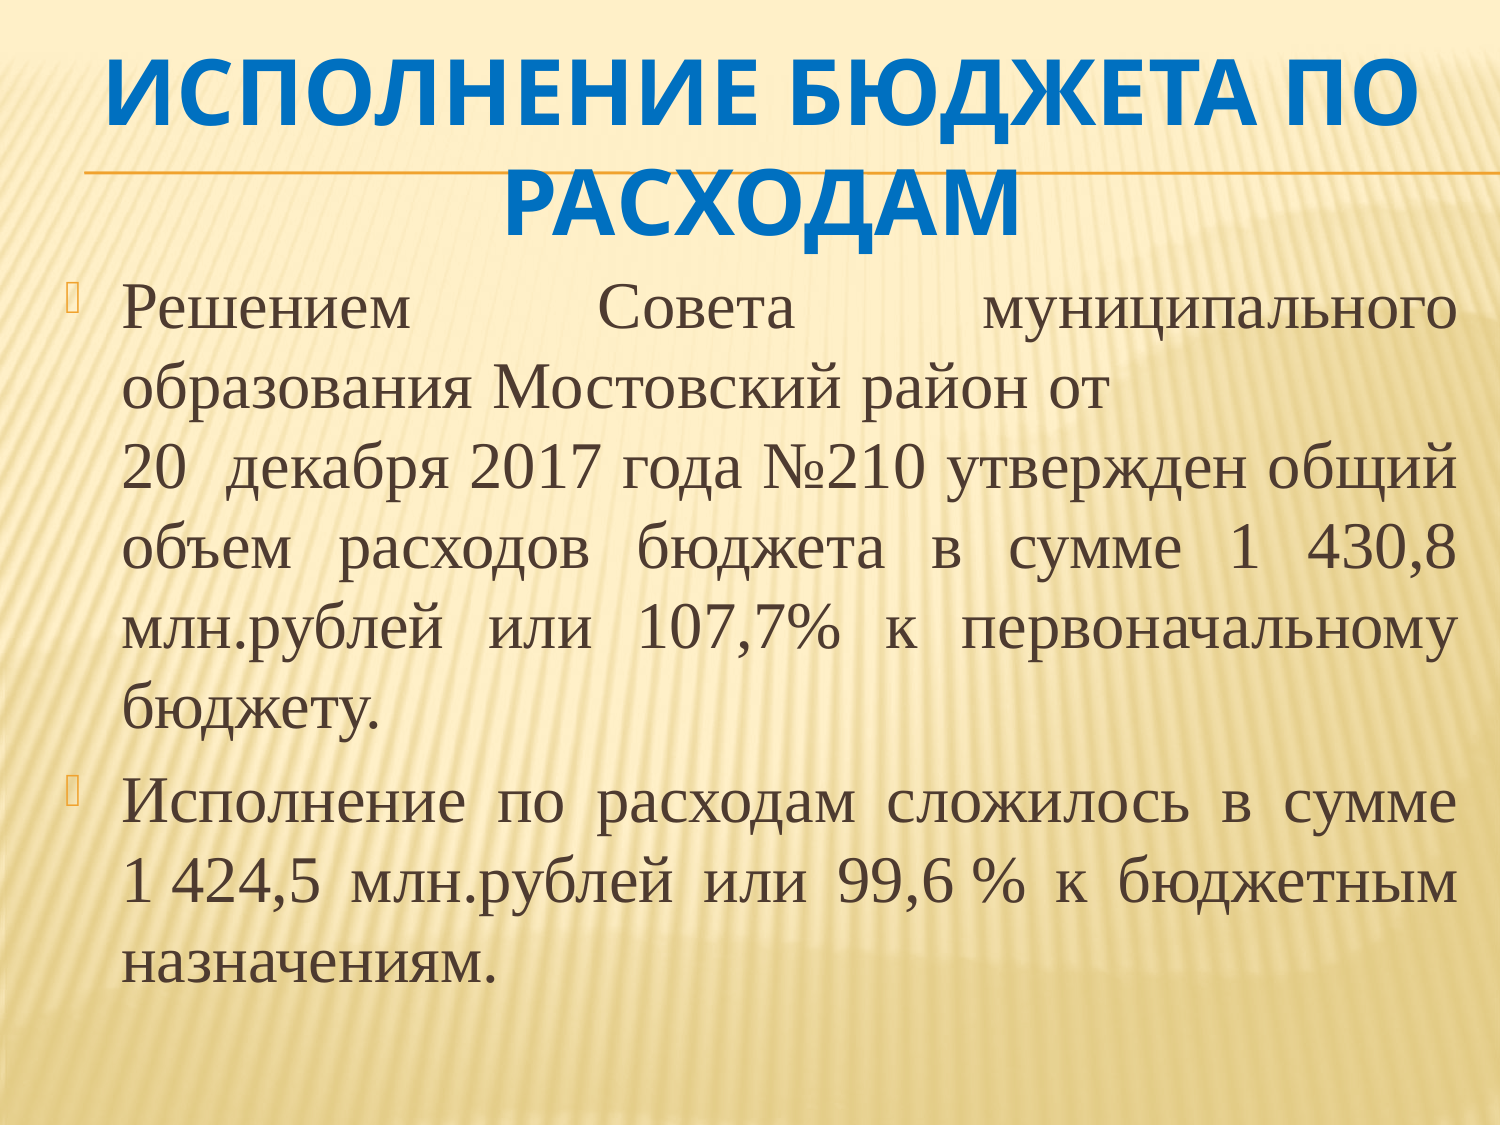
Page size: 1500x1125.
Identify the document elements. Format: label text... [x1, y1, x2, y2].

title Исполнение бюджета по расходам [50, 75, 1475, 213]
list Решением Совета муниципального образования Мостовский район от 20 декабря 2017 года №210 утвержден общий объем расходов бюджета в сумме 1 430,8 млн.рублей или 107,7% к первоначальному бюджету. Исполнение по расходам сложилось в сумме 1 424,5 млн.рублей или 99,6 % к бюджетным назначениям. [50, 254, 1475, 998]
